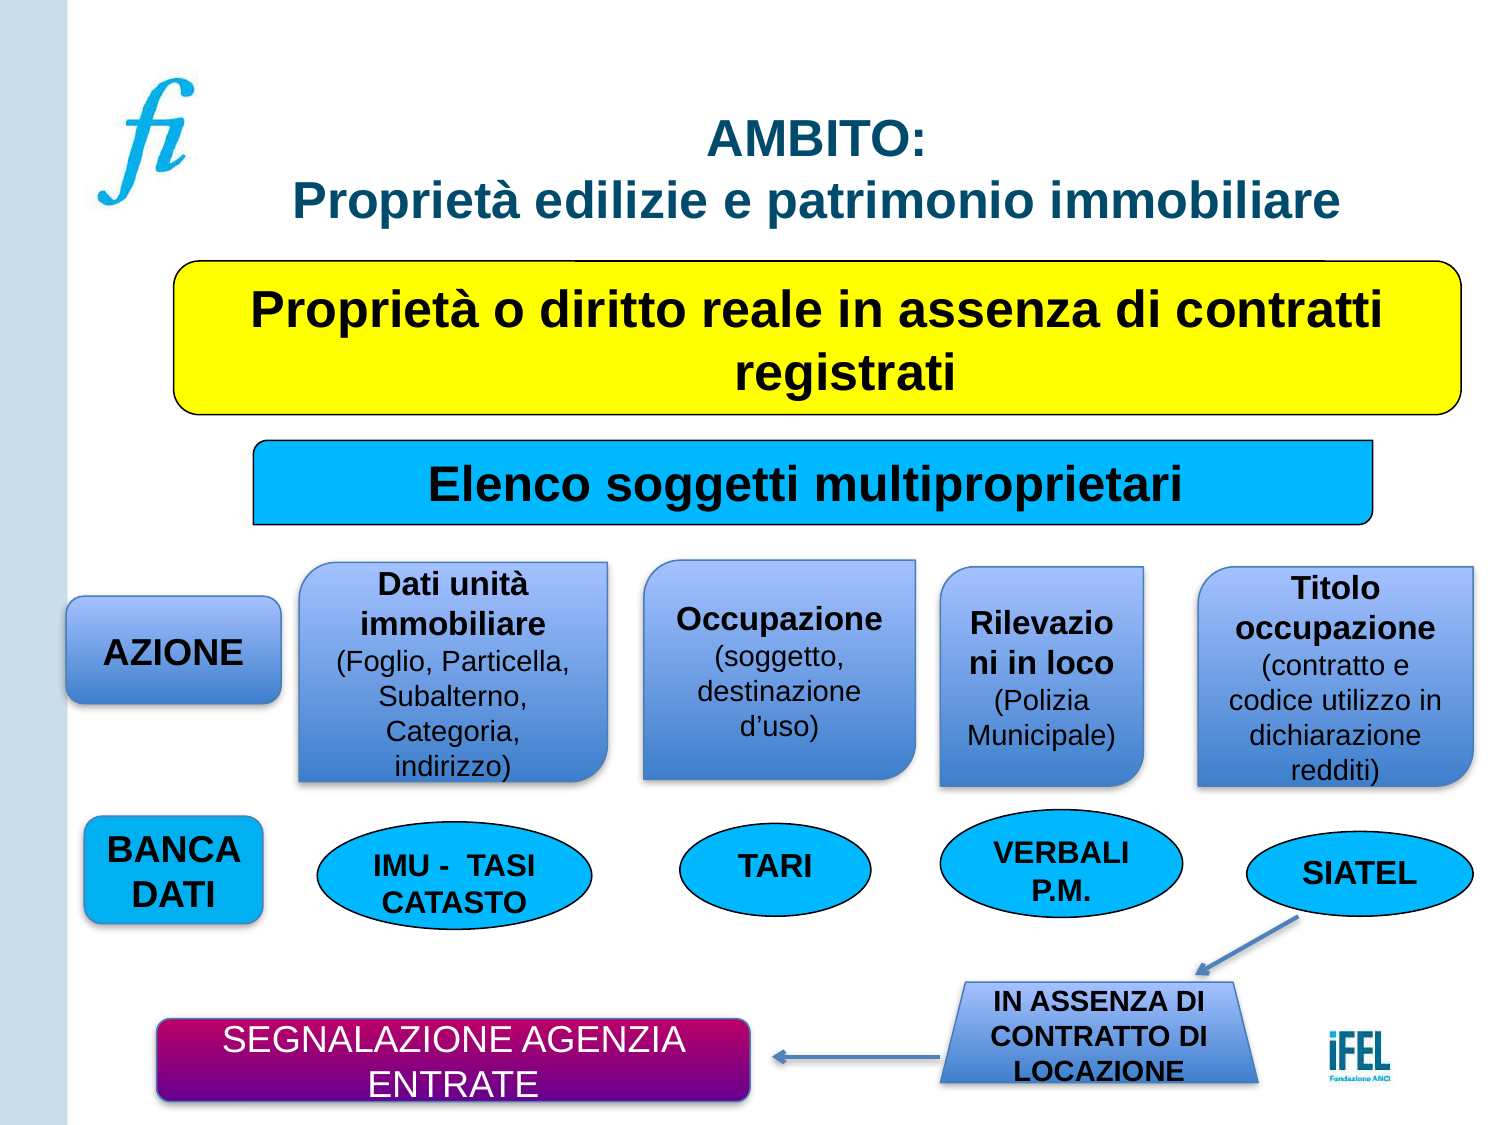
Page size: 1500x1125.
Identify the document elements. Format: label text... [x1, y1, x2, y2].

text_box BANCA DATI [83, 815, 264, 925]
text_box AZIONE [65, 595, 282, 705]
text_box Proprietà o diritto reale in assenza di contratti registrati [173, 260, 1462, 415]
text_box AMBITO: Proprietà edilizie e patrimonio immobiliare [229, 97, 1406, 241]
text_box SEGNALAZIONE AGENZIA ENTRATE [155, 1017, 751, 1103]
text_box VERBALI P.M. [940, 809, 1183, 918]
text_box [1194, 915, 1299, 976]
text_box IMU - TASI CATASTO [317, 821, 592, 930]
text_box TARI [679, 823, 871, 917]
text_box Dati unità immobiliare (Foglio, Particella, Subalterno, Categoria, indirizzo) [298, 561, 609, 783]
text_box Occupazione (soggetto, destinazione d’uso) [643, 559, 917, 781]
text_box SIATEL [1246, 831, 1474, 917]
text_box IN ASSENZA DI CONTRATTO DI LOCAZIONE [939, 981, 1259, 1084]
text_box Rilevazioni in loco (Polizia Municipale) [939, 565, 1145, 787]
text_box Titolo occupazione (contratto e codice utilizzo in dichiarazione redditi) [1197, 565, 1474, 787]
picture [0, 0, 1500, 1125]
text_box Elenco soggetti multiproprietari [253, 440, 1373, 525]
